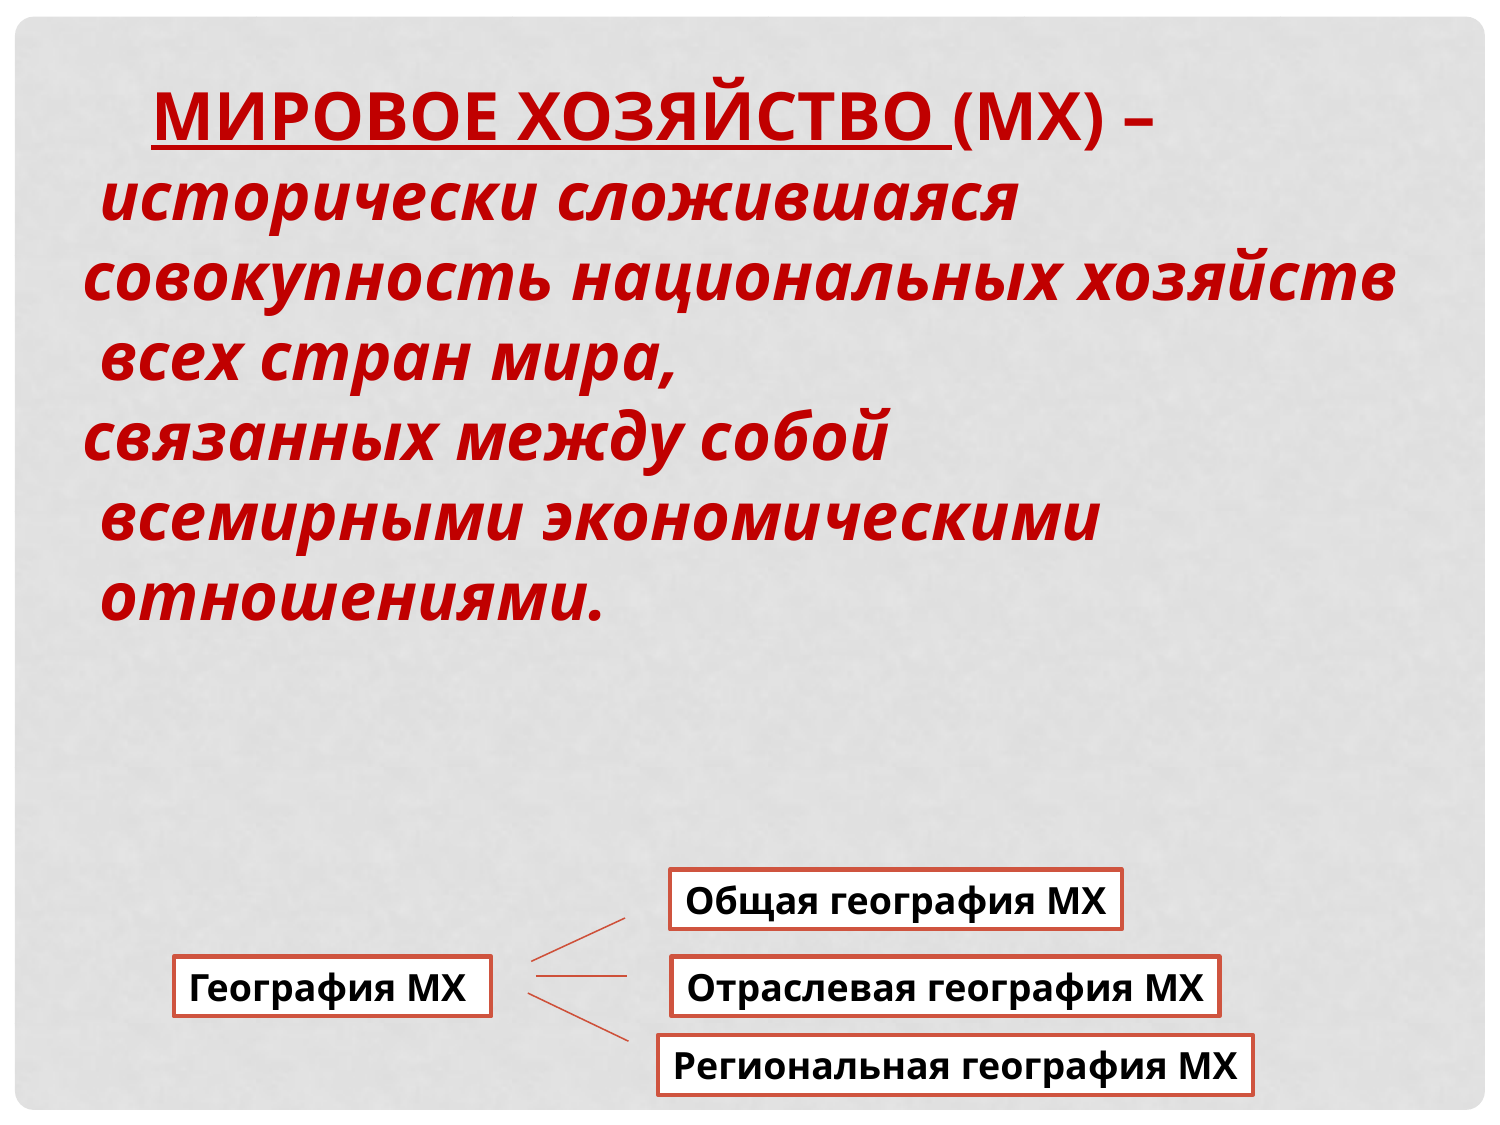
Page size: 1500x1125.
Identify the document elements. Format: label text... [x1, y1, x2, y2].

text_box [530, 917, 626, 962]
text_box Общая география МХ [668, 867, 1124, 931]
text_box Региональная география МХ [656, 1033, 1255, 1097]
text_box География МХ [172, 954, 493, 1018]
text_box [527, 992, 629, 1042]
text_box МИРОВОЕ ХОЗЯЙСТВО (МХ) – исторически сложившаяся совокупность национальных хозяйств всех стран мира, связанных между собой всемирными экономическими отношениями. [67, 66, 1415, 641]
text_box Отраслевая география МХ [669, 954, 1222, 1018]
